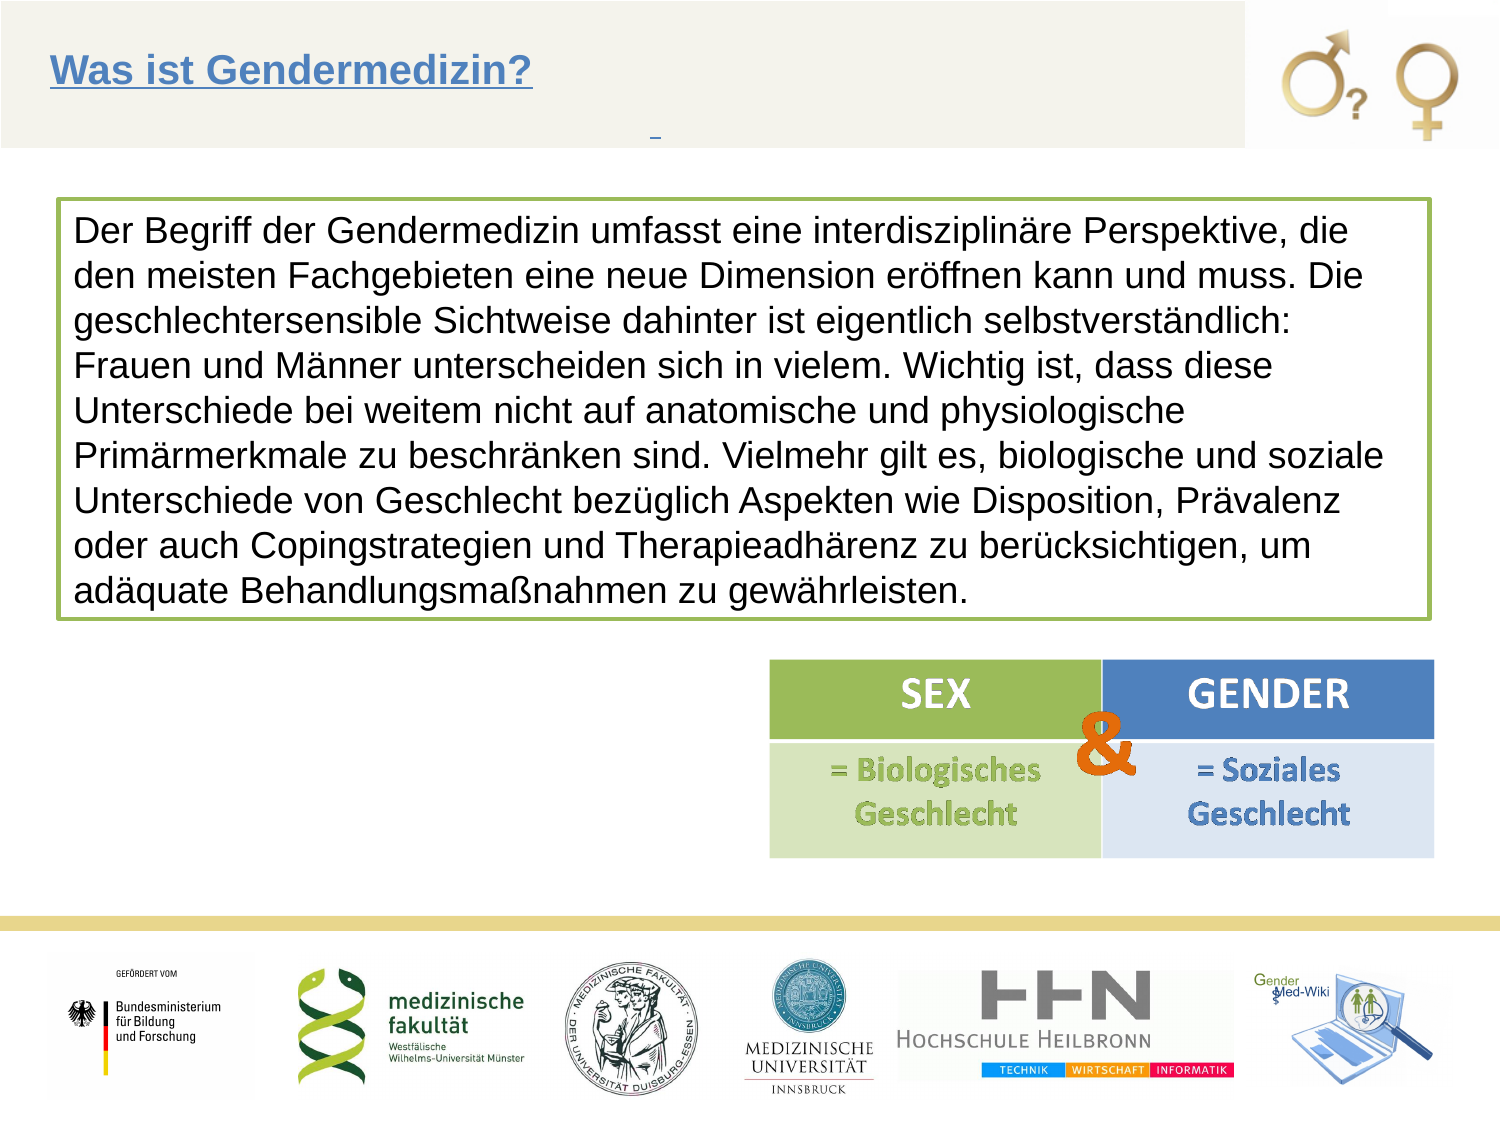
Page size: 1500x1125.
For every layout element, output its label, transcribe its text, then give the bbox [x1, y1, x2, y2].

picture [761, 649, 1442, 867]
picture [1246, 965, 1453, 1087]
text_box Der Begriff der Gendermedizin umfasst eine interdisziplinäre Perspektive, die den meisten Fachgebieten eine neue Dimension eröffnen kann und muss. Die geschlechtersensible Sichtweise dahinter ist eigentlich selbstverständlich: Frauen und Männer unterscheiden sich in vielem. Wichtig ist, dass diese Unterschiede bei weitem nicht auf anatomische und physiologische Primärmerkmale zu beschränken sind. Vielmehr gilt es, biologische und soziale Unterschiede von Geschlecht bezüglich Aspekten wie Disposition, Prävalenz oder auch Copingstrategien und Therapieadhärenz zu berücksichtigen, um adäquate Behandlungsmaßnahmen zu gewährleisten. [58, 199, 1430, 619]
text_box Was ist Gendermedizin? [35, 35, 1090, 150]
picture [1245, 0, 1500, 149]
picture [47, 952, 255, 1100]
picture [298, 952, 1234, 1100]
